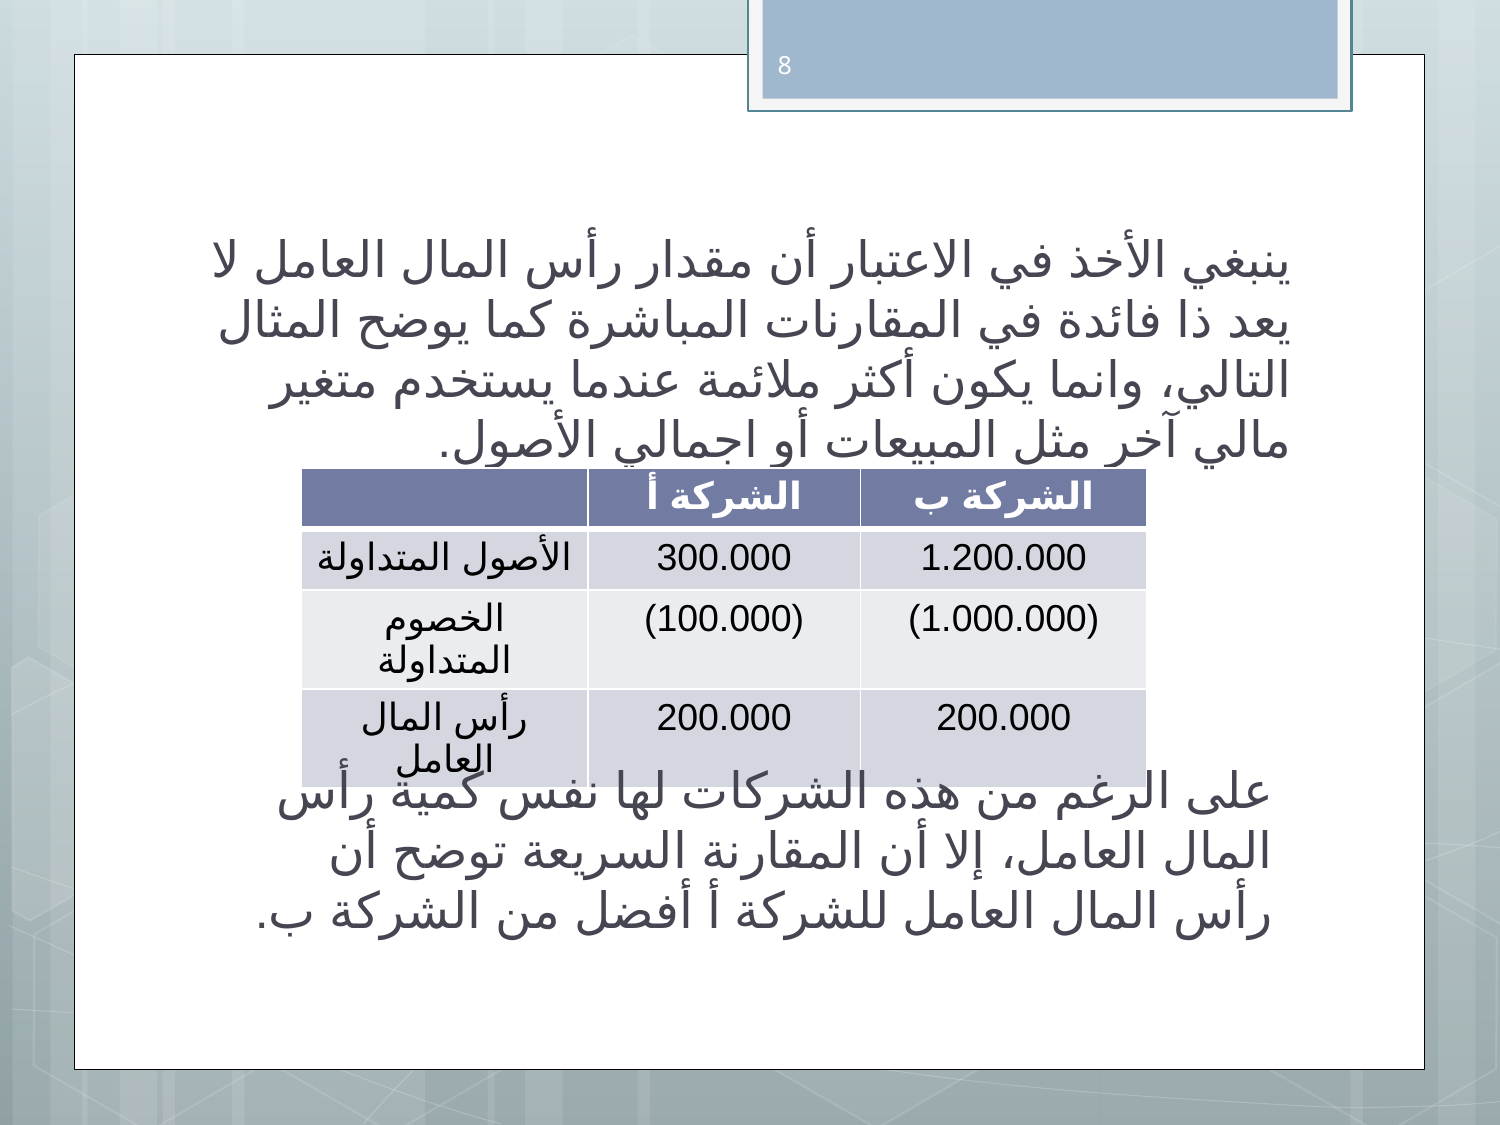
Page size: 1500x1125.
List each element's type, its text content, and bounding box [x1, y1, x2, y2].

text_box على الرغم من هذه الشركات لها نفس كمية رأس المال العامل، إلا أن المقارنة السريعة توضح أن رأس المال العامل للشركة أ أفضل من الشركة ب. [201, 751, 1289, 947]
list ينبغي الأخذ في الاعتبار أن مقدار رأس المال العامل لا يعد ذا فائدة في المقارنات المباشرة كما يوضح المثال التالي، وانما يكون أكثر ملائمة عندما يستخدم متغير مالي آخر مثل المبيعات أو اجمالي الأصول. [171, 219, 1319, 445]
table_header الشركة ب [861, 469, 1146, 526]
table_cell رأس المال العامل [302, 690, 587, 751]
table_cell 200.000 [861, 690, 1146, 751]
table_cell 300.000 [589, 532, 860, 589]
table_cell الخصوم المتداولة [302, 591, 587, 688]
table_cell (1.000.000) [861, 591, 1146, 688]
table_header الشركة أ [589, 469, 860, 526]
slide_number 8 [762, 36, 982, 97]
table_cell الأصول المتداولة [302, 532, 587, 589]
table_header [302, 469, 587, 526]
table_cell (100.000) [589, 591, 860, 688]
table_cell 1.200.000 [861, 532, 1146, 589]
table_cell 200.000 [589, 690, 860, 751]
